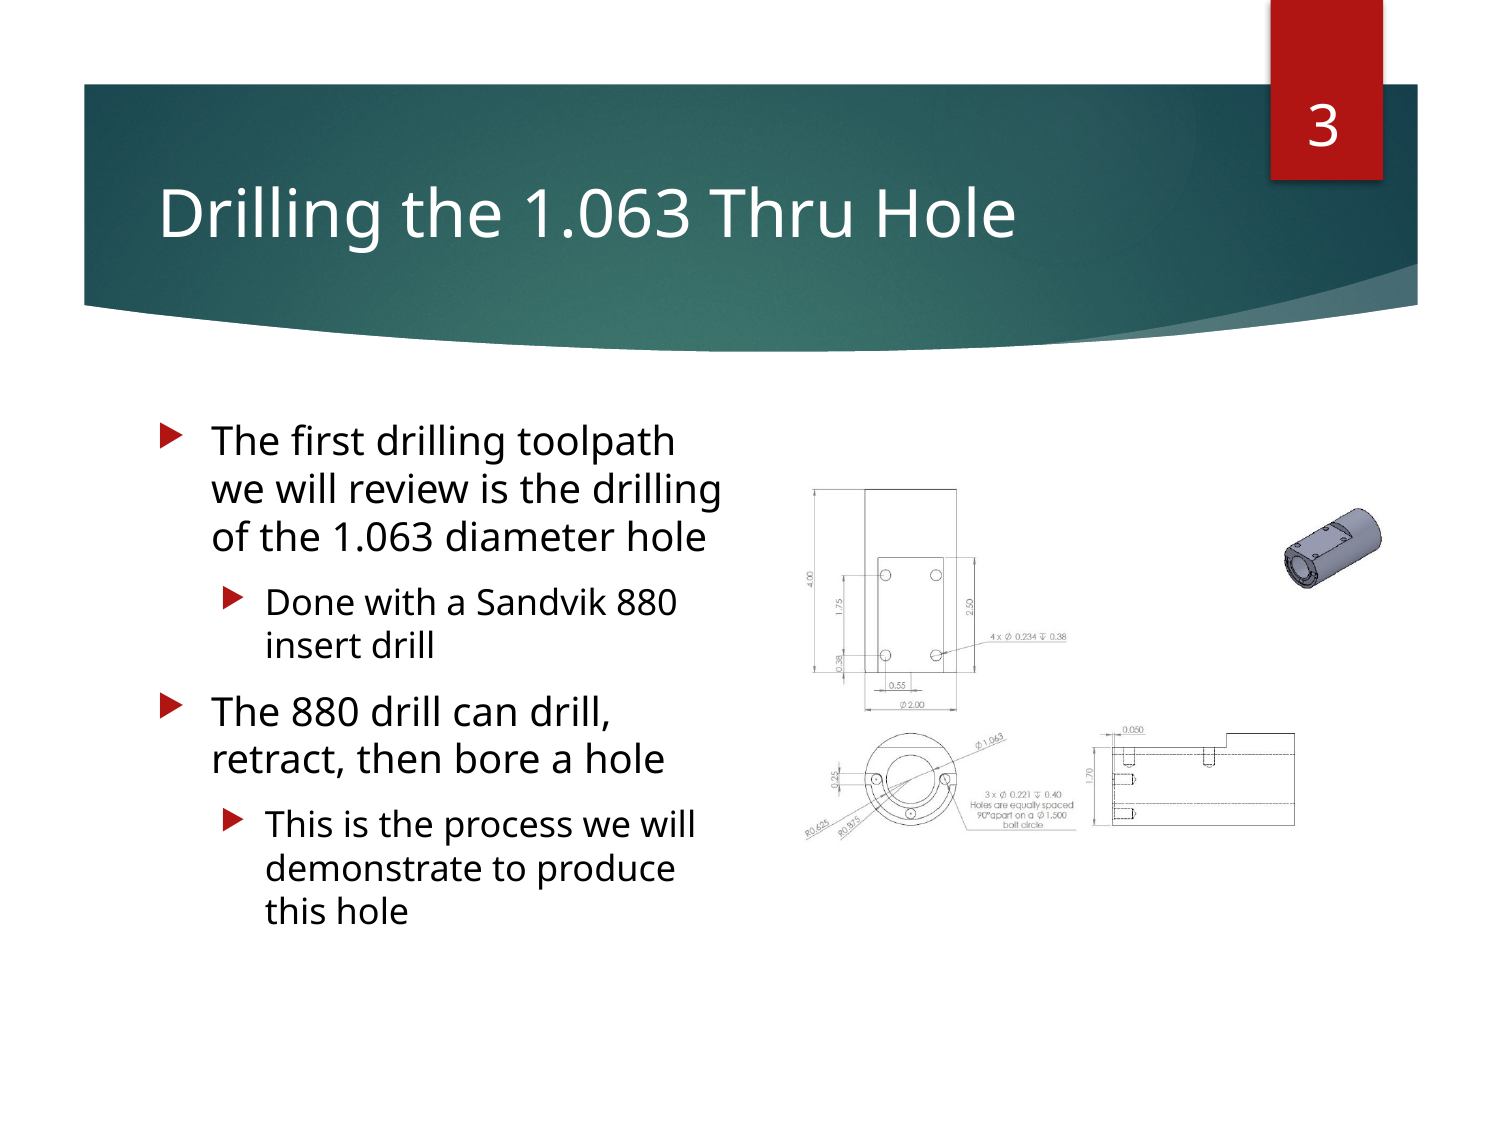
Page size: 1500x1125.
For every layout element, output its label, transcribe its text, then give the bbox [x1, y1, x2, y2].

list The first drilling toolpath we will review is the drilling of the 1.063 diameter hole Done with a Sandvik 880 insert drill The 880 drill can drill, retract, then bore a hole This is the process we will demonstrate to produce this hole [142, 408, 739, 988]
title Drilling the 1.063 Thru Hole [142, 152, 1183, 269]
slide_number 3 [1259, 48, 1390, 175]
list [793, 478, 1391, 845]
